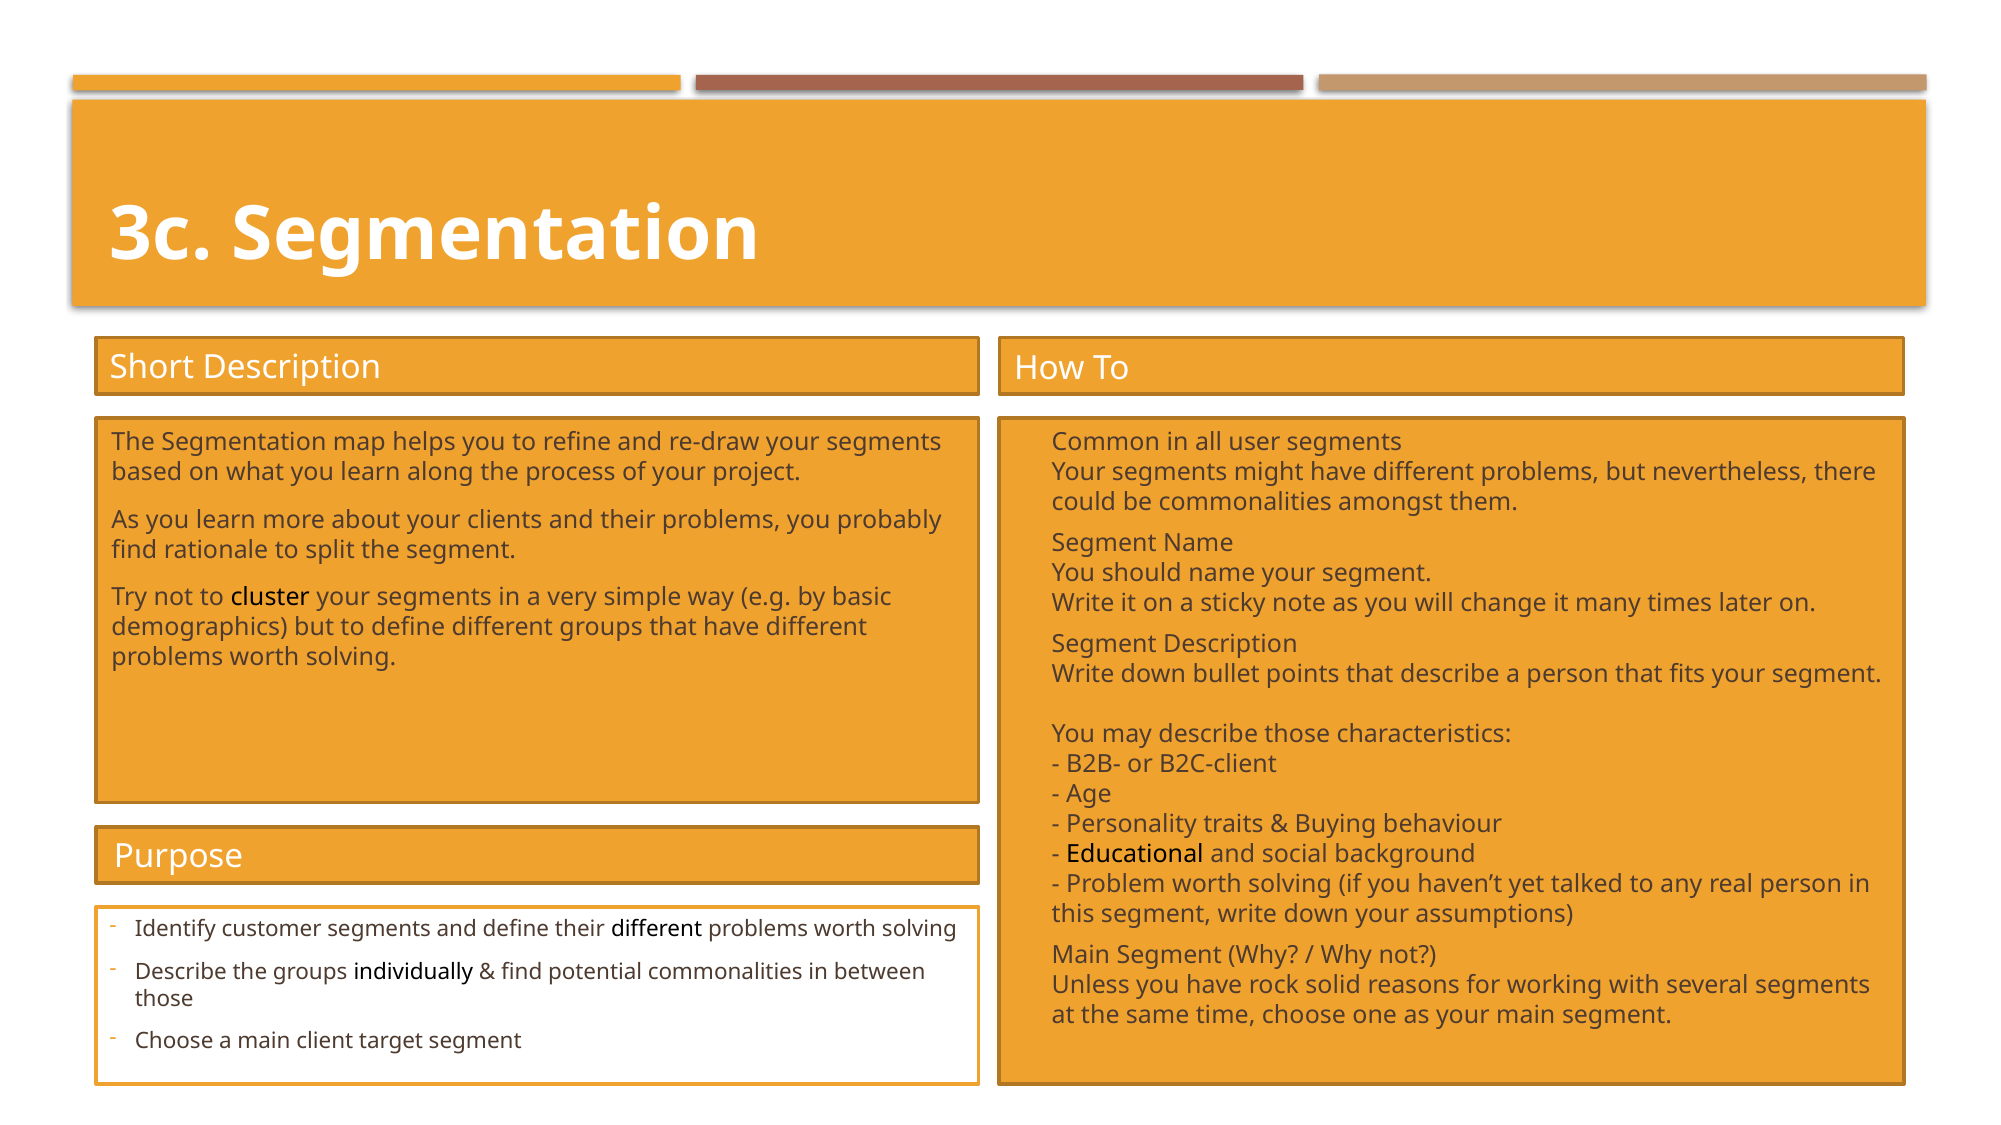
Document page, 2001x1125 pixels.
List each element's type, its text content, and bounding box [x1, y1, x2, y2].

list How To [999, 338, 1904, 395]
list The Segmentation map helps you to refine and re-draw your segments based on what you learn along the process of your project. As you learn more about your clients and their problems, you probably find rationale to split the segment. Try not to cluster your segments in a very simple way (e.g. by basic demographics) but to define different groups that have different problems worth solving. [96, 418, 979, 803]
list Common in all user segments Your segments might have different problems, but nevertheless, there could be commonalities amongst them. Segment Name You should name your segment. Write it on a sticky note as you will change it many times later on. Segment Description Write down bullet points that describe a person that fits your segment. You may describe those characteristics: - B2B- or B2C-client - Age - Personality traits & Buying behaviour - Educational and social background - Problem worth solving (if you haven’t yet talked to any real person in this segment, write down your assumptions) Main Segment (Why? / Why not?) Unless you have rock solid reasons for working with several segments at the same time, choose one as your main segment. [999, 418, 1904, 1085]
title 3c. Segmentation [94, 119, 1904, 282]
list Short Description [94, 337, 977, 394]
list Identify customer segments and define their different problems worth solving Describe the groups individually & find potential commonalities in between those Choose a main client target segment [94, 906, 977, 1085]
list Purpose [98, 826, 982, 883]
